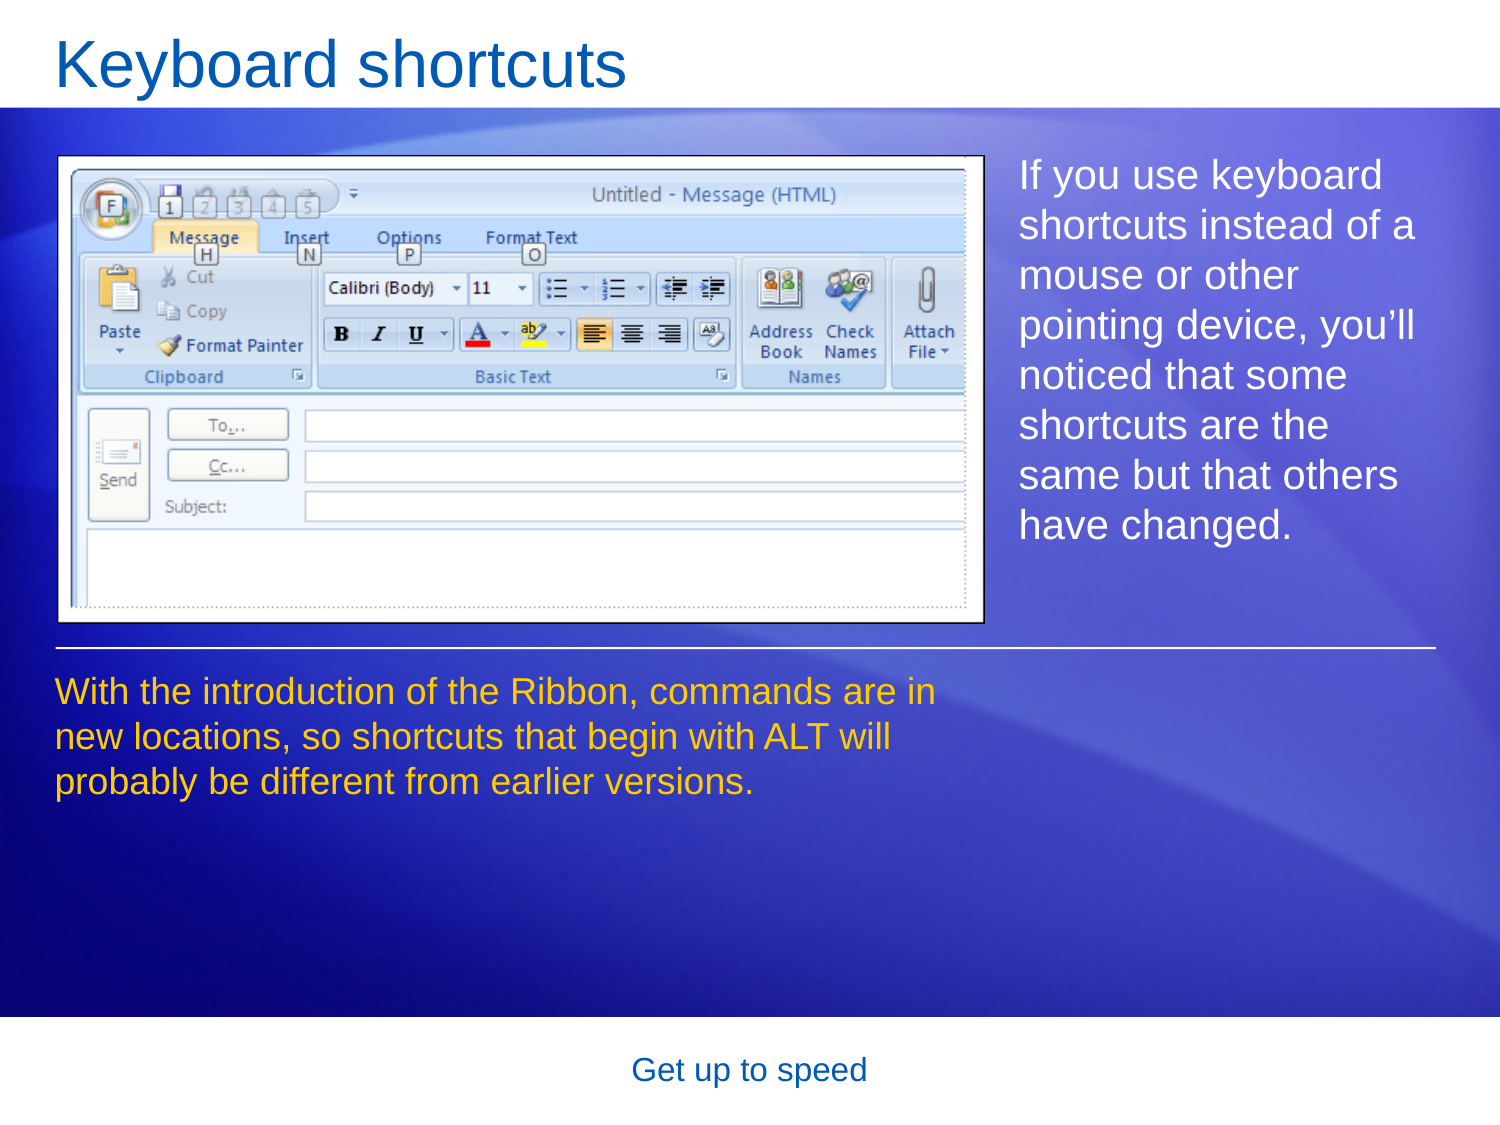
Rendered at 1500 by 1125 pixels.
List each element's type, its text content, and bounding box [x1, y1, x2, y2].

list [57, 155, 985, 624]
text_box With the introduction of the Ribbon, commands are in new locations, so shortcuts that begin with ALT will probably be different from earlier versions. [39, 659, 1014, 840]
footer Get up to speed [445, 1016, 1055, 1096]
text_box If you use keyboard shortcuts instead of a mouse or other pointing device, you’ll noticed that some shortcuts are the same but that others have changed. [1003, 140, 1454, 594]
title Keyboard shortcuts [39, 10, 1500, 112]
picture [0, 108, 1500, 1017]
